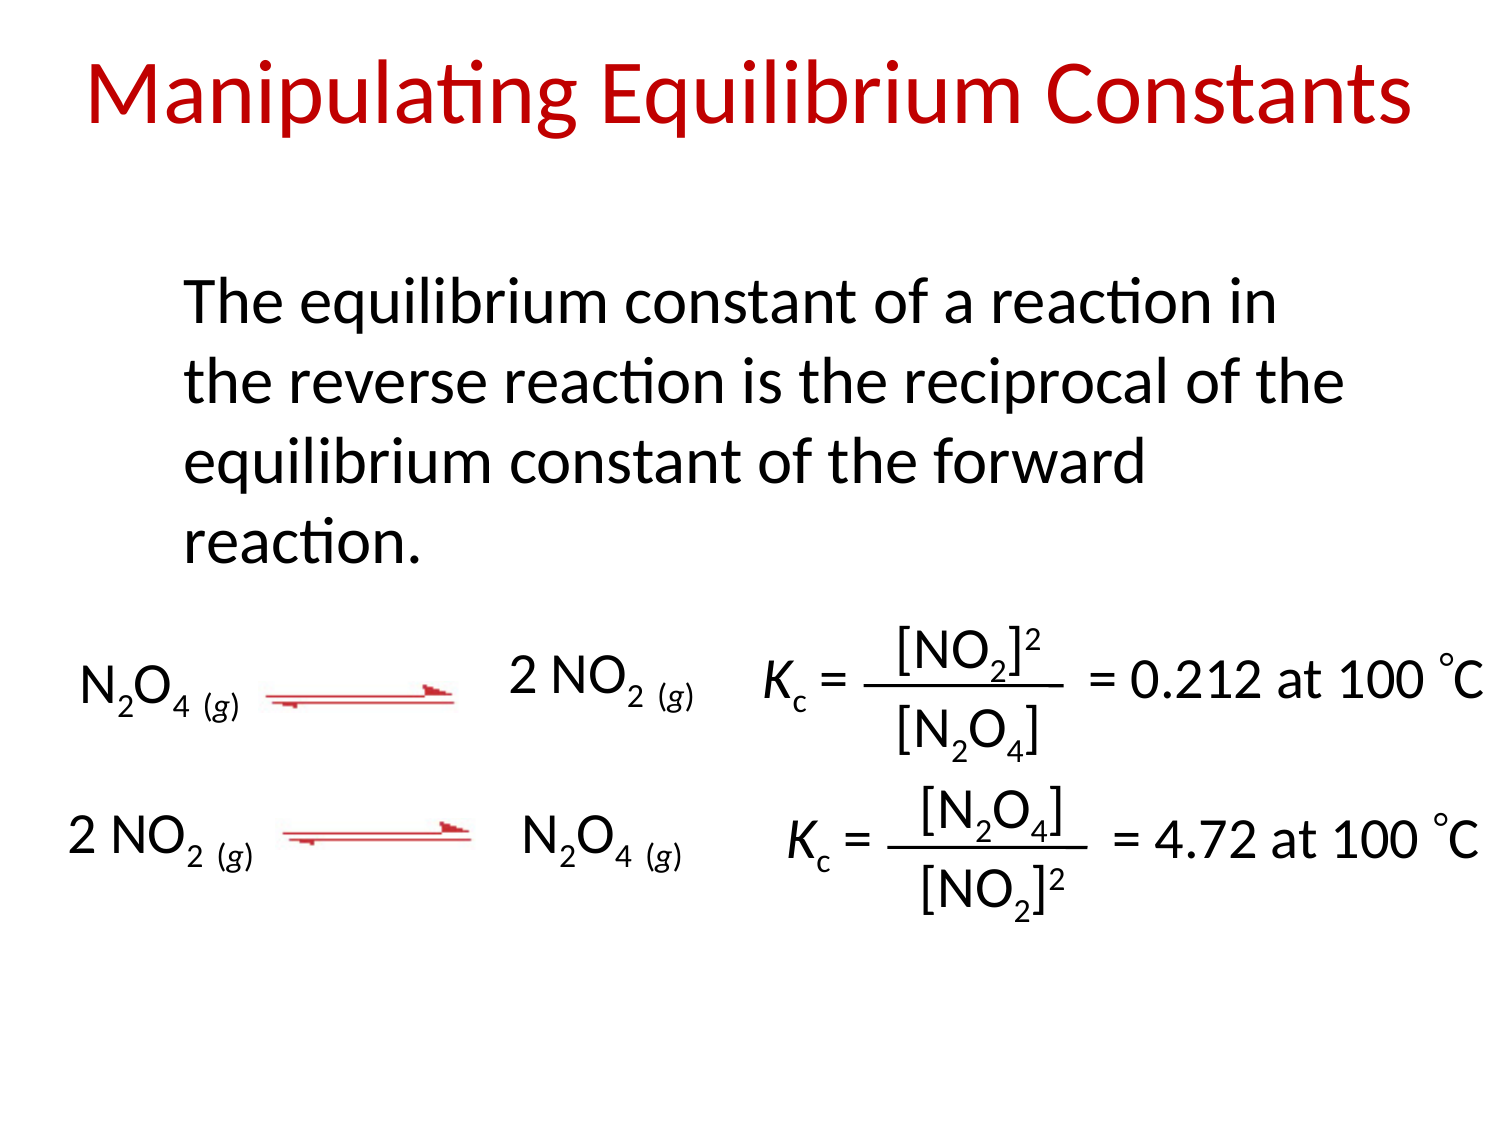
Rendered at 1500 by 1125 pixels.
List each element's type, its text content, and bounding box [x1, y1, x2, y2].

text_box Manipulating Equilibrium Constants [0, 24, 1500, 213]
text_box The equilibrium constant of a reaction in the reverse reaction is the reciprocal of the equilibrium constant of the forward reaction. [112, 249, 1388, 600]
picture [274, 818, 480, 851]
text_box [46, 762, 1500, 920]
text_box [57, 602, 1500, 760]
picture [258, 680, 463, 713]
